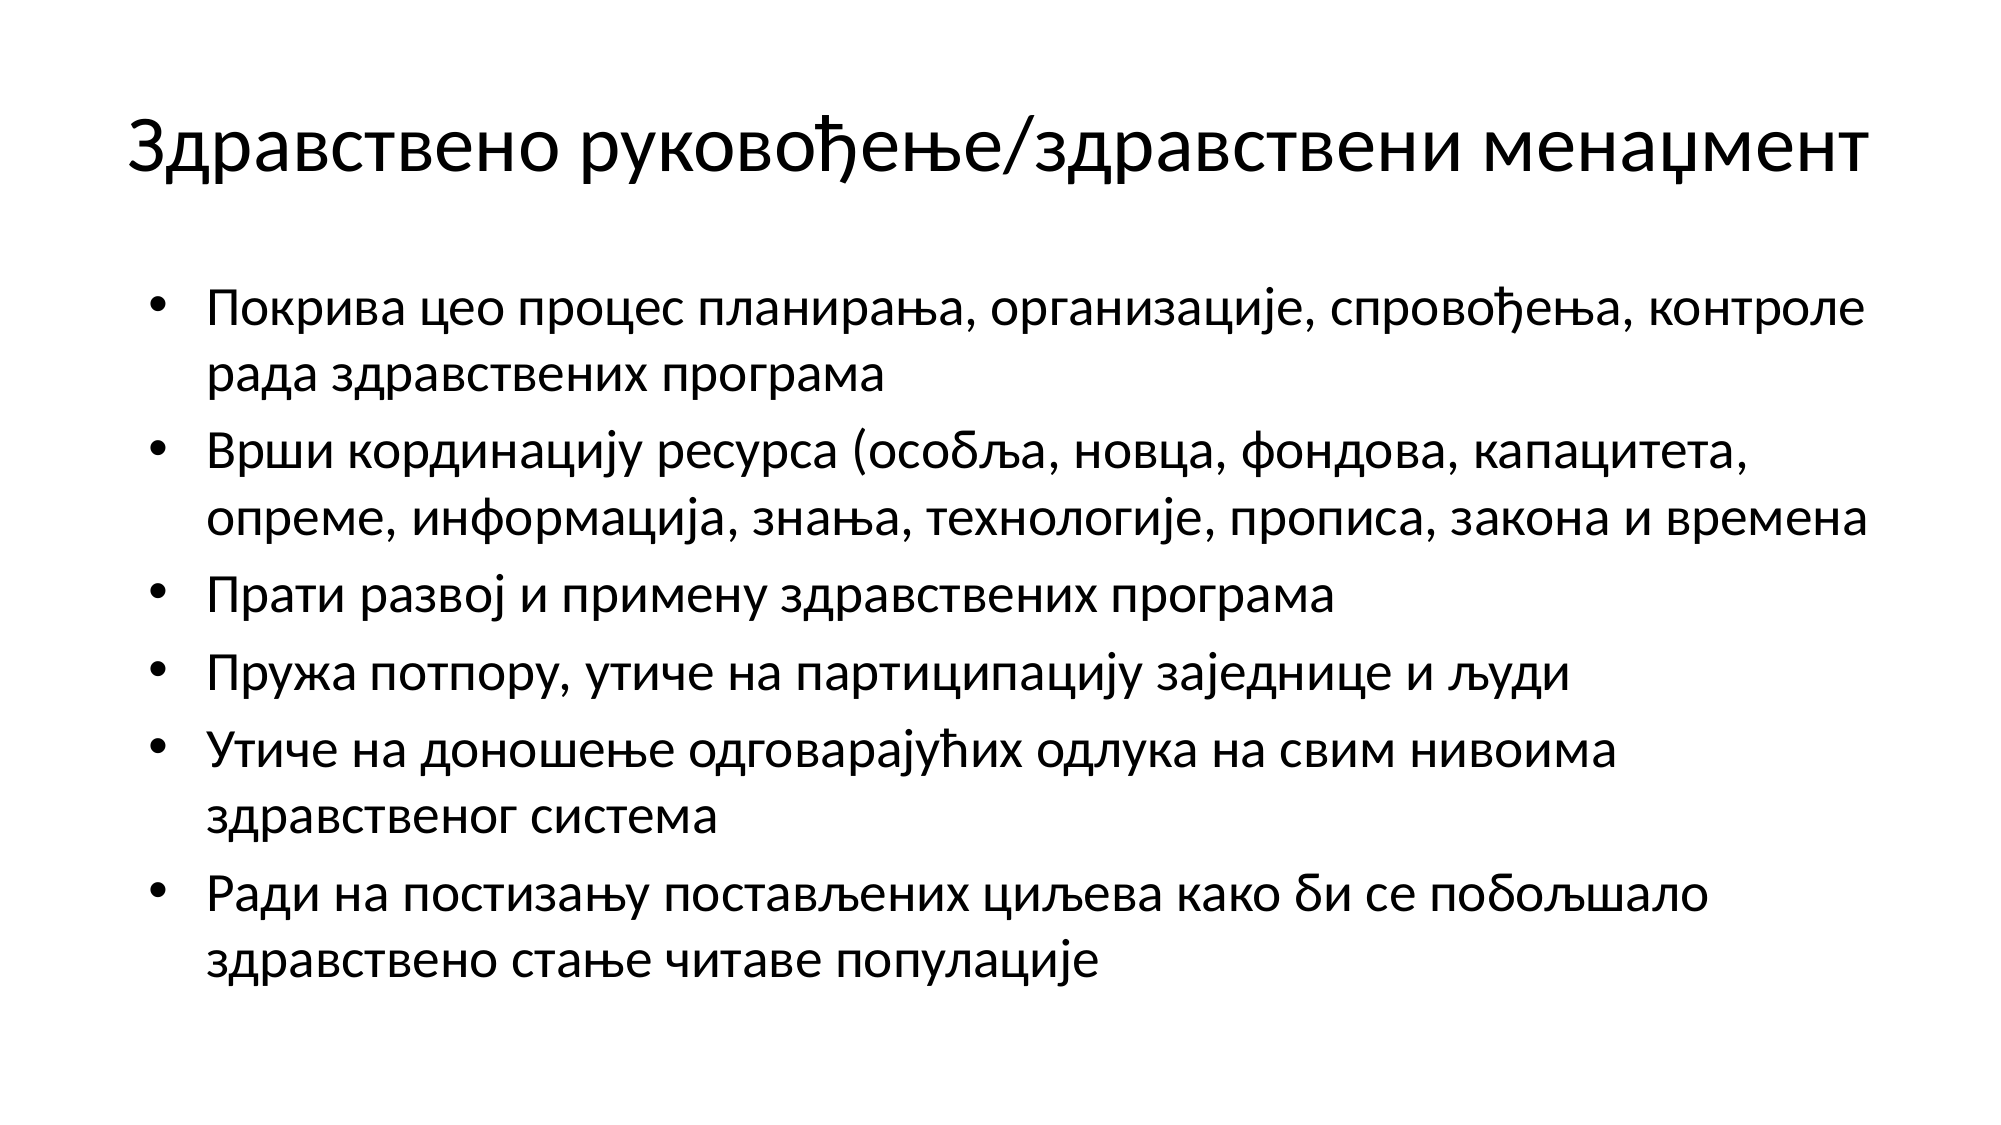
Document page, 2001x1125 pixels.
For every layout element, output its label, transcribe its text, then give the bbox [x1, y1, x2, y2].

title Здравствено руковођење/здравствени менаџмент [99, 45, 1900, 233]
list Покрива цео процес планирања, организације, спровођења, контроле рада здравствених програма Врши кординацију ресурса (особља, новца, фондова, капацитета, опреме, информација, знања, технологије, прописа, закона и времена Прати развој и примену здравствених програма Пружа потпору, утиче на партиципацију заједнице и људи Утиче на доношење одговарајућих одлука на свим нивоима здравственог система Ради на постизању постављених циљева како би се побољшало здравствено стање читаве популације [133, 262, 1903, 1005]
